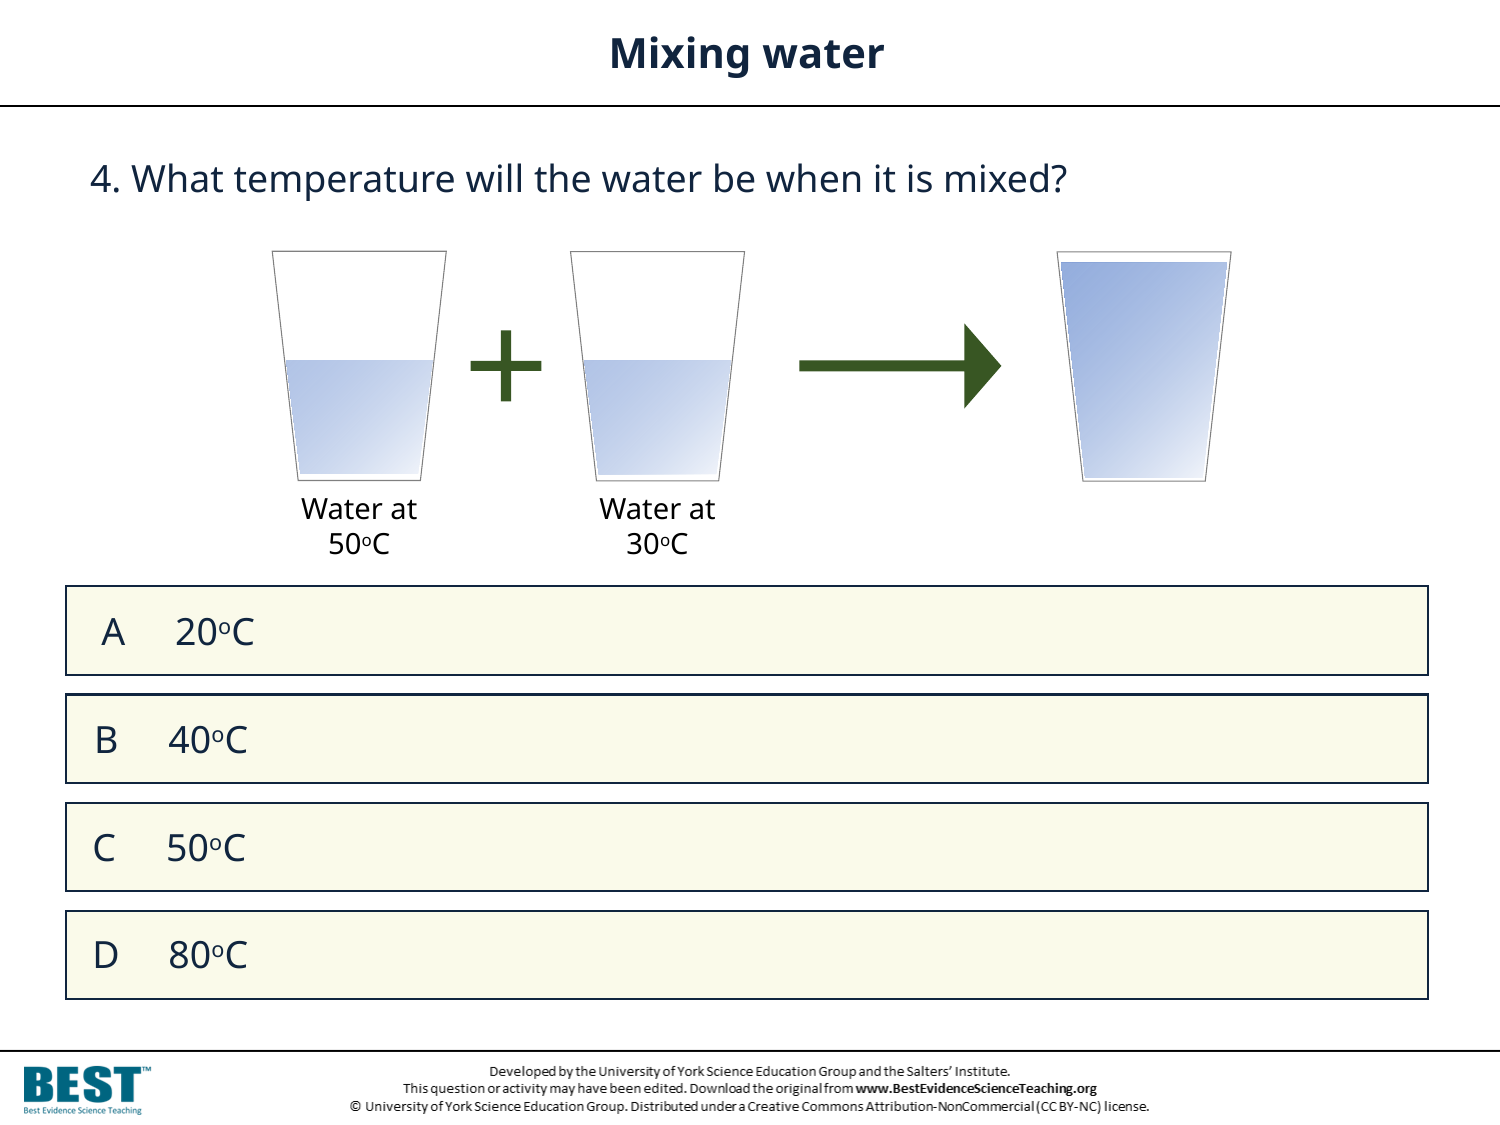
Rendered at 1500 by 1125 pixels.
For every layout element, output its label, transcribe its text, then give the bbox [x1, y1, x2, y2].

picture [0, 105, 1500, 1125]
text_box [262, 251, 1232, 570]
text_box Mixing water [23, 4, 1471, 99]
